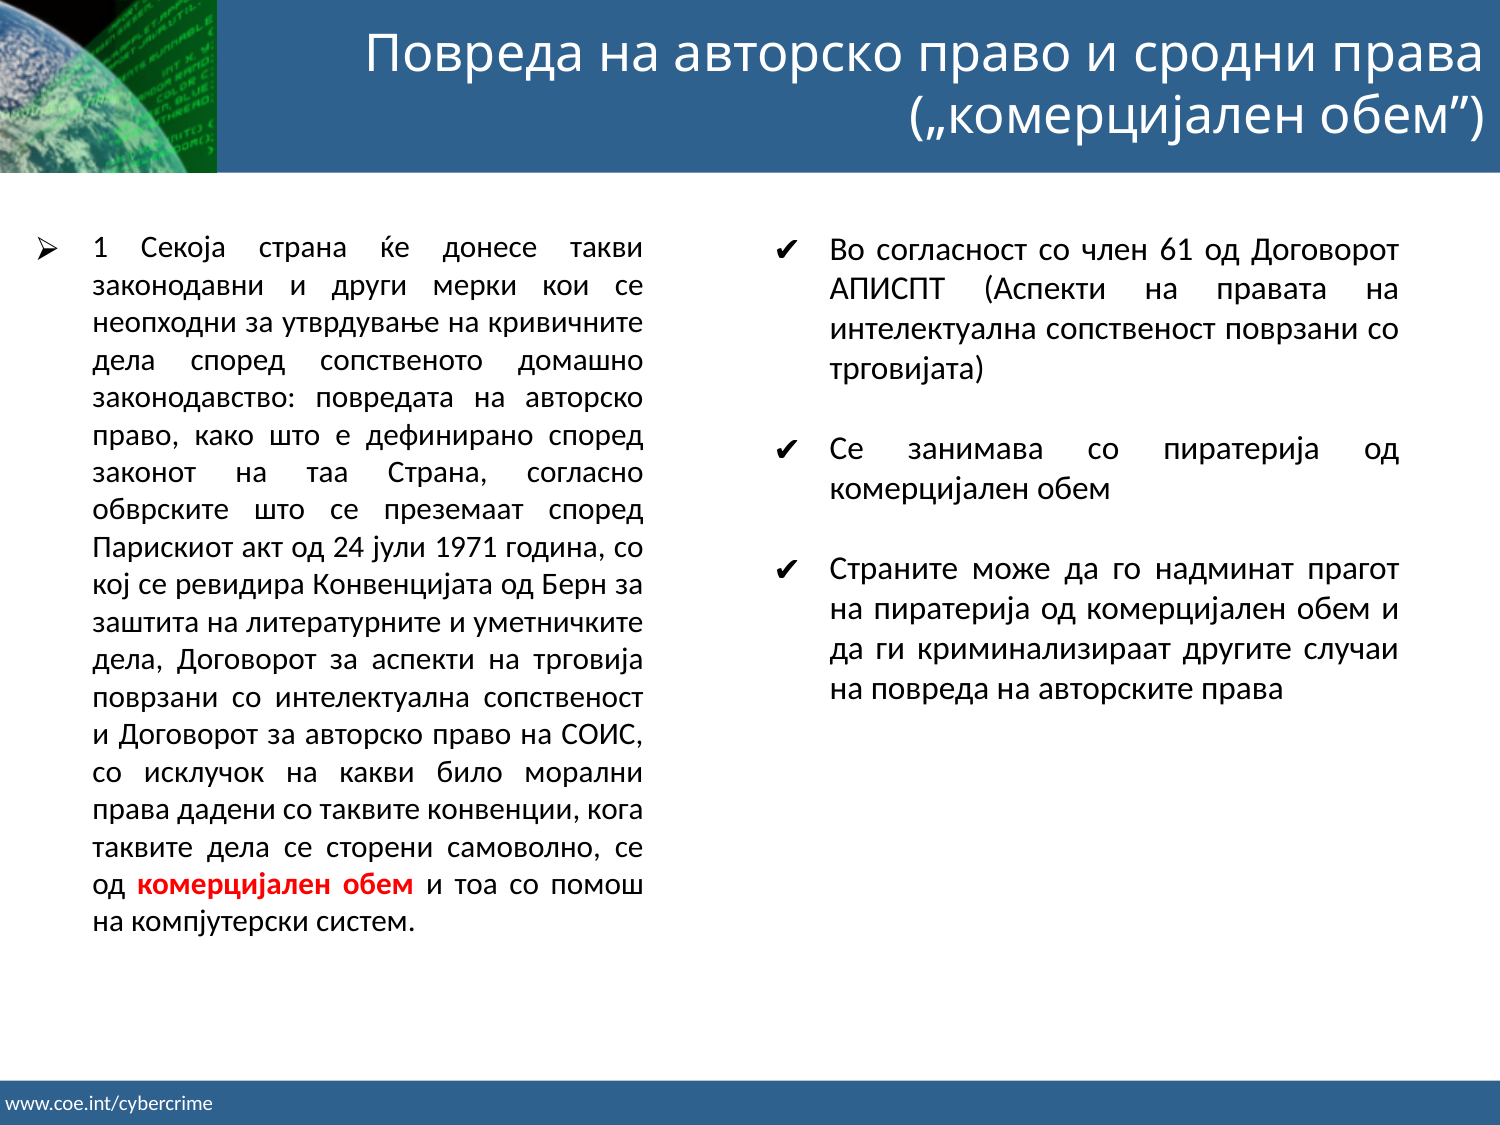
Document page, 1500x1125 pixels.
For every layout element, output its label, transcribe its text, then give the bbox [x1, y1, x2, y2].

text_box 1 Секоја страна ќе донесе такви законодавни и други мерки кои се неопходни за утврдување на кривичните дела според сопственото домашно законодавство: повредата на авторско право, како што е дефинирано според законот на таа Страна, согласно обврските што се преземаат според Парискиот акт од 24 јули 1971 година, со кој се ревидира Конвенцијата од Берн за заштита на литературните и уметничките дела, Договорот за аспекти на трговија поврзани со интелектуална сопственост и Договорот за авторско право на СОИС, со исклучок на какви било морални права дадени со таквите конвенции, кога таквите дела се сторени самоволно, се од комерцијален обем и тоа со помош на компјутерски систем. [21, 219, 660, 946]
text_box Повреда на авторско право и сродни права („комерцијален обем”) [247, 11, 1500, 152]
text_box Во согласност со член 61 од Договорот АПИСПТ (Аспекти на правата на интелектуална сопственост поврзани со трговијата) Се занимава со пиратерија од комерцијален обем Страните може да го надминат прагот на пиратерија од комерцијален обем и да ги криминализираат другите случаи на повреда на авторските права [758, 219, 1415, 714]
picture [0, 0, 217, 173]
